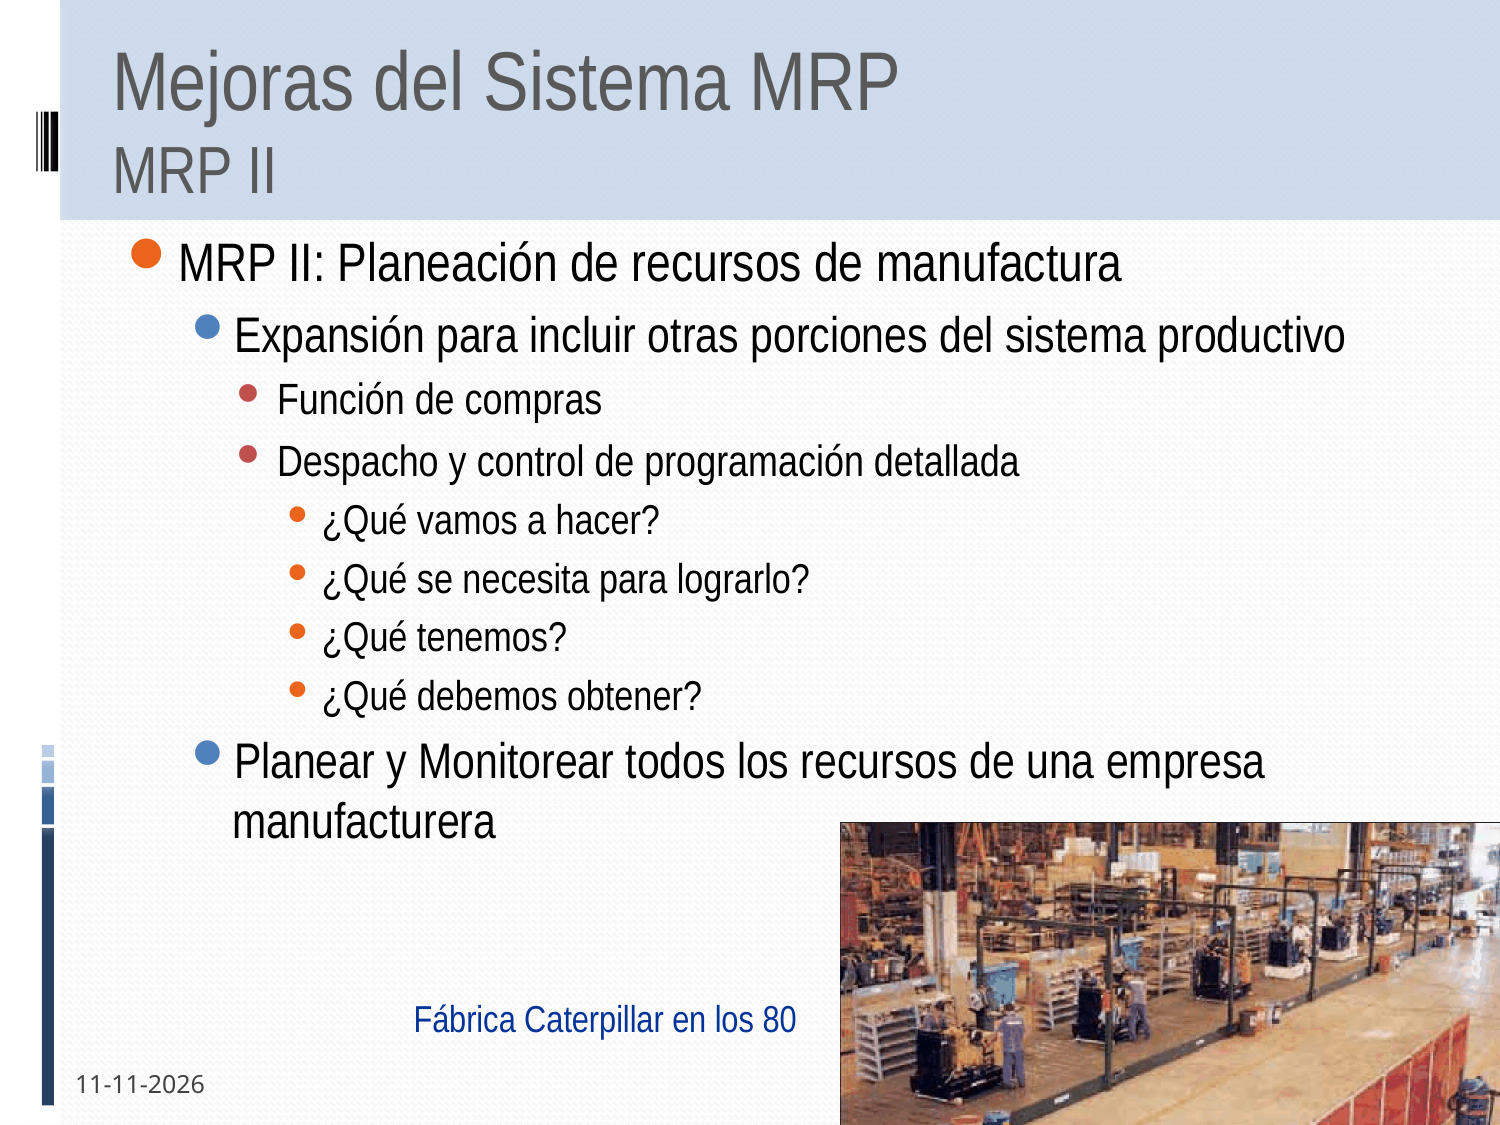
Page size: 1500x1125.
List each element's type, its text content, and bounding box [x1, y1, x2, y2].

list MRP II: Planeación de recursos de manufactura Expansión para incluir otras porciones del sistema productivo Función de compras Despacho y control de programación detallada ¿Qué vamos a hacer? ¿Qué se necesita para lograrlo? ¿Qué tenemos? ¿Qué debemos obtener? Planear y Monitorear todos los recursos de una empresa manufacturera [111, 219, 1436, 1003]
picture [840, 822, 1500, 1125]
title Mejoras del Sistema MRP MRP II [111, 18, 1436, 207]
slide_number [75, 1042, 243, 1103]
text_box Fábrica Caterpillar en los 80 [398, 987, 812, 1048]
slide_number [834, 824, 840, 1003]
